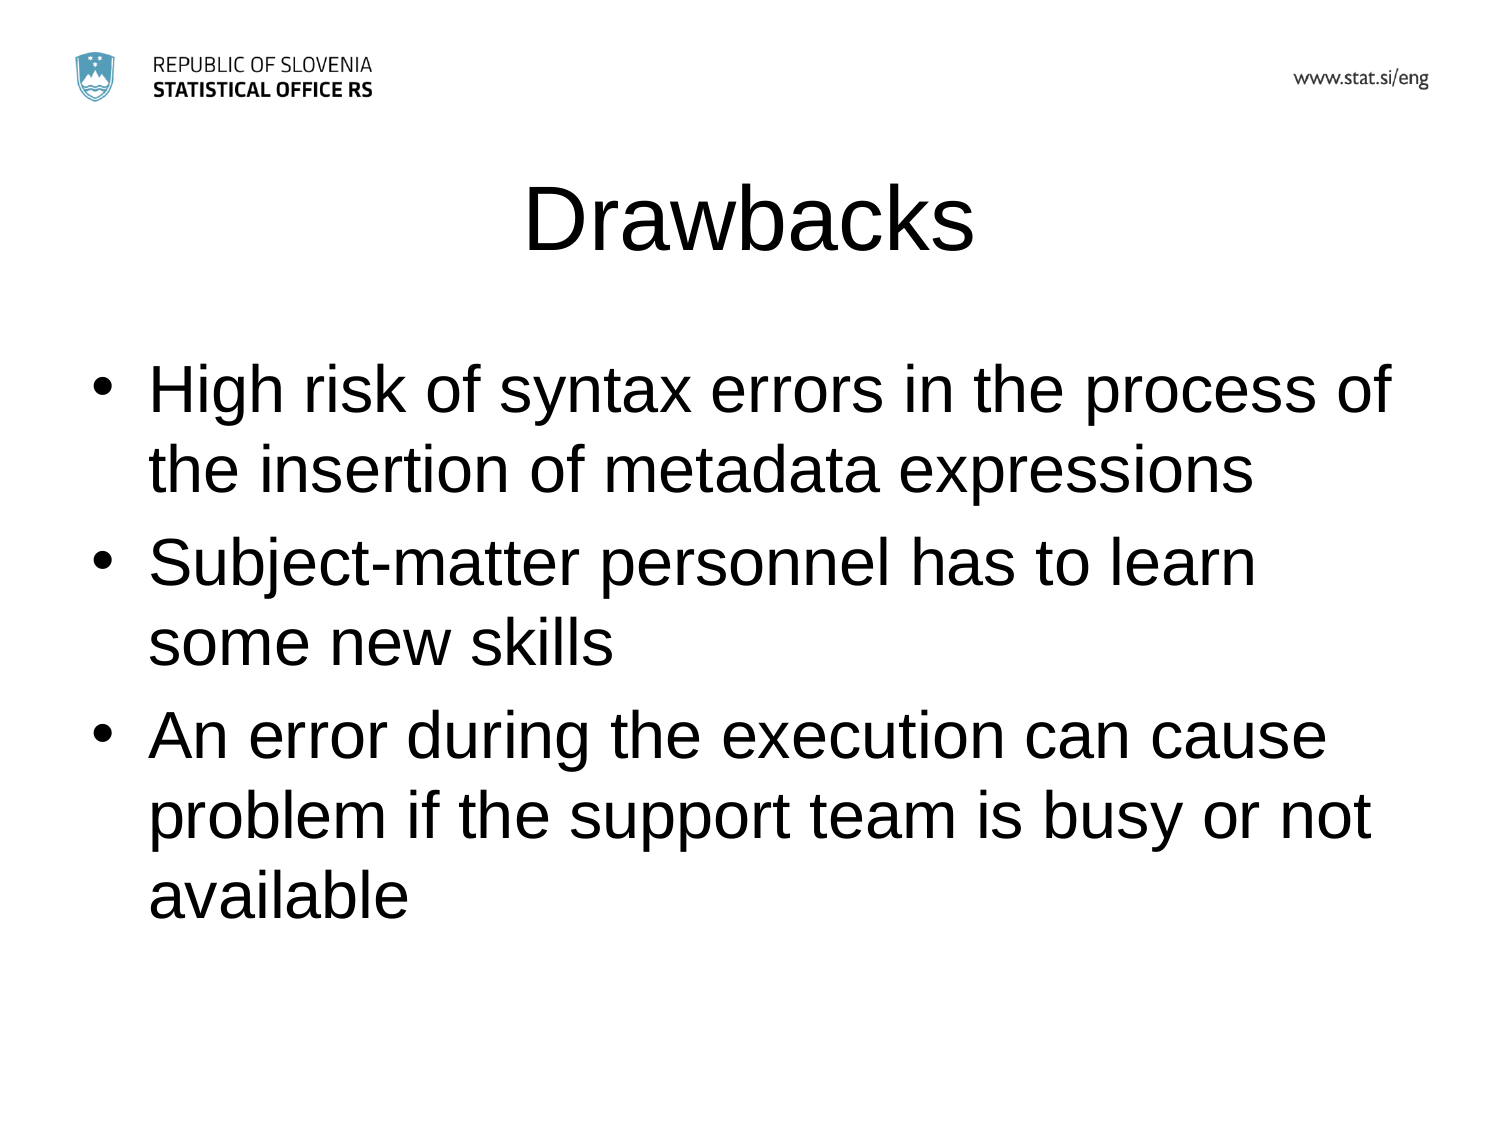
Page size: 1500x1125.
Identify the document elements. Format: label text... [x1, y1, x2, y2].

picture [1293, 62, 1436, 92]
picture [75, 52, 372, 102]
title Drawbacks [75, 113, 1425, 315]
list High risk of syntax errors in the process of the insertion of metadata expressions Subject-matter personnel has to learn some new skills An error during the execution can cause problem if the support team is busy or not available [76, 338, 1424, 1000]
